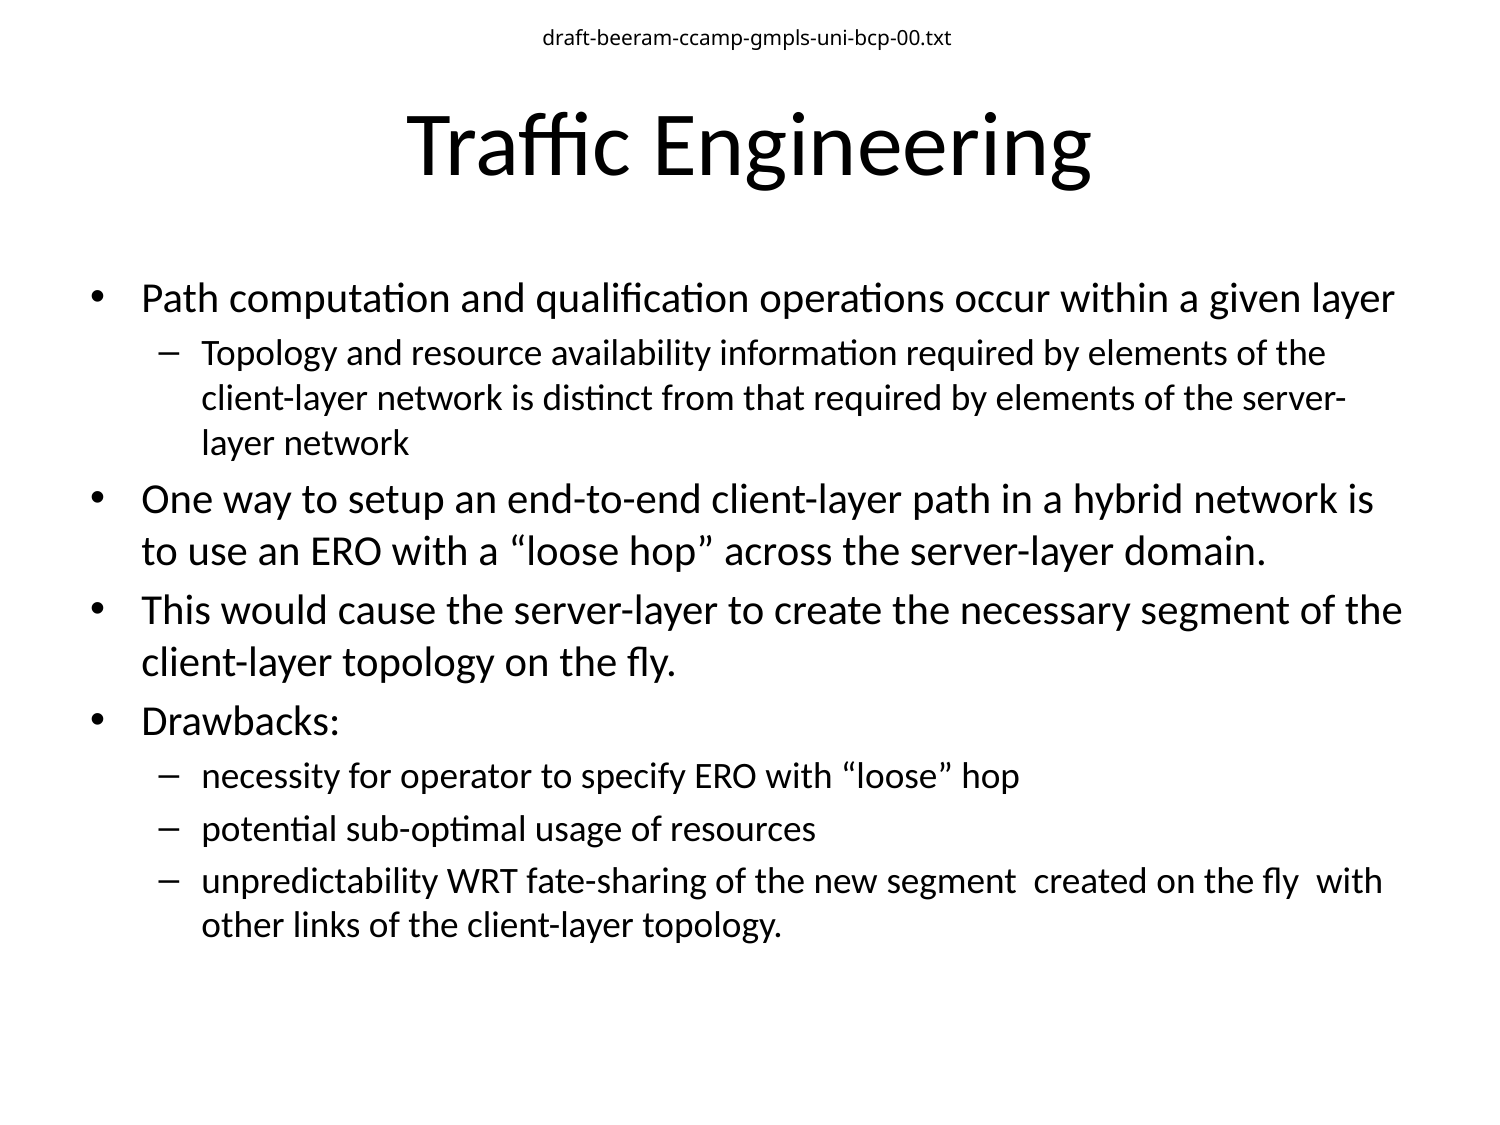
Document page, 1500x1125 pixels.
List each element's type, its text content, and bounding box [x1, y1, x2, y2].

list Path computation and qualification operations occur within a given layer Topology and resource availability information required by elements of the client-layer network is distinct from that required by elements of the server-layer network One way to setup an end-to-end client-layer path in a hybrid network is to use an ERO with a “loose hop” across the server-layer domain. This would cause the server-layer to create the necessary segment of the client-layer topology on the fly. Drawbacks: necessity for operator to specify ERO with “loose” hop potential sub-optimal usage of resources unpredictability WRT fate-sharing of the new segment created on the fly with other links of the client-layer topology. [75, 262, 1425, 1005]
text_box draft-beeram-ccamp-gmpls-uni-bcp-00.txt [527, 17, 973, 58]
title Traffic Engineering [75, 45, 1425, 233]
